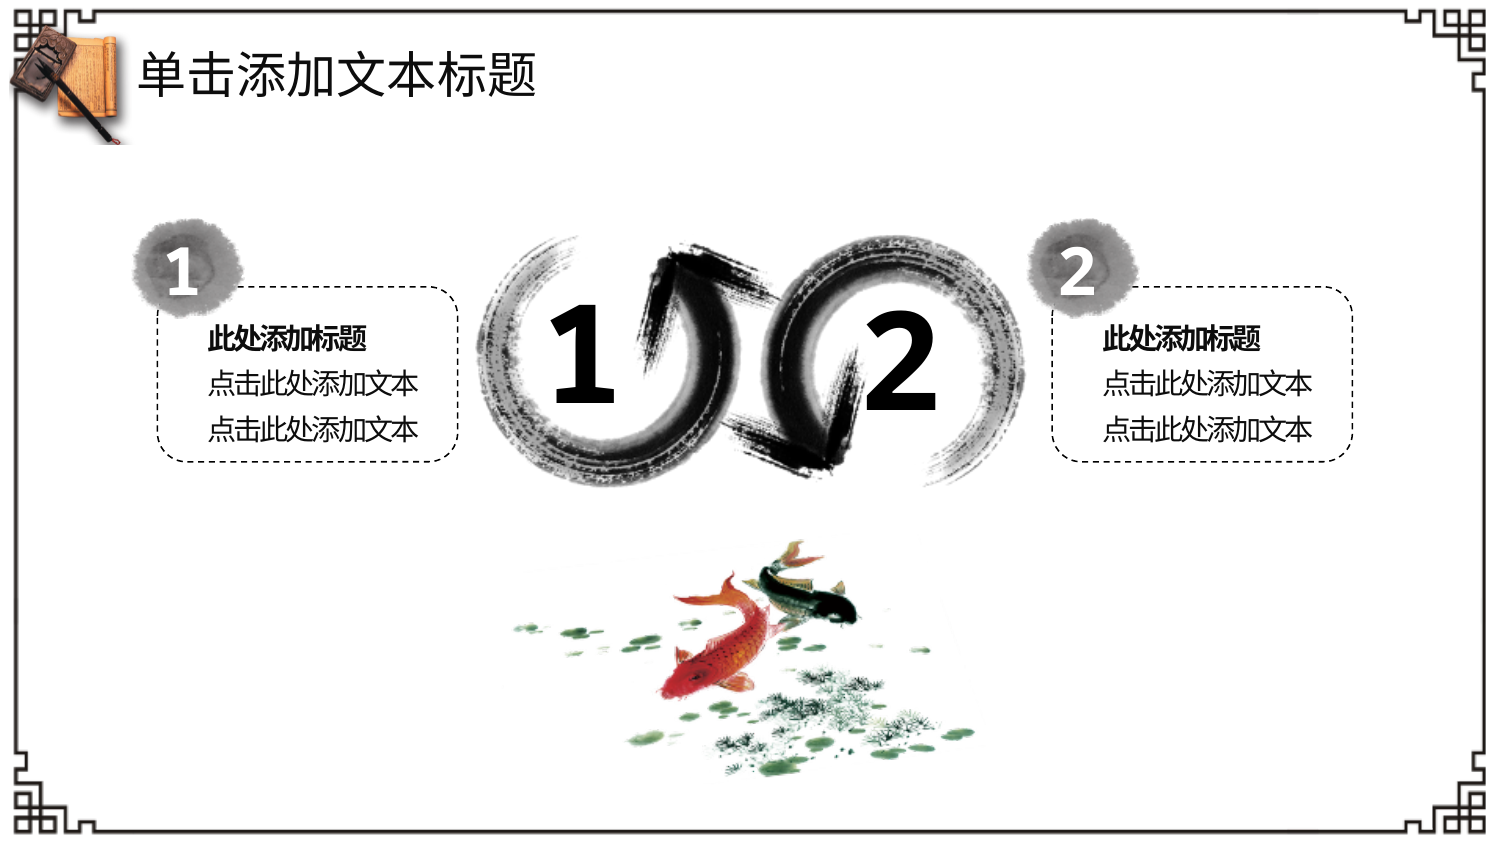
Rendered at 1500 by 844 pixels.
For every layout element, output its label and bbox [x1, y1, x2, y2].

picture [0, 0, 1500, 844]
text_box [131, 201, 245, 319]
text_box [1026, 201, 1140, 319]
